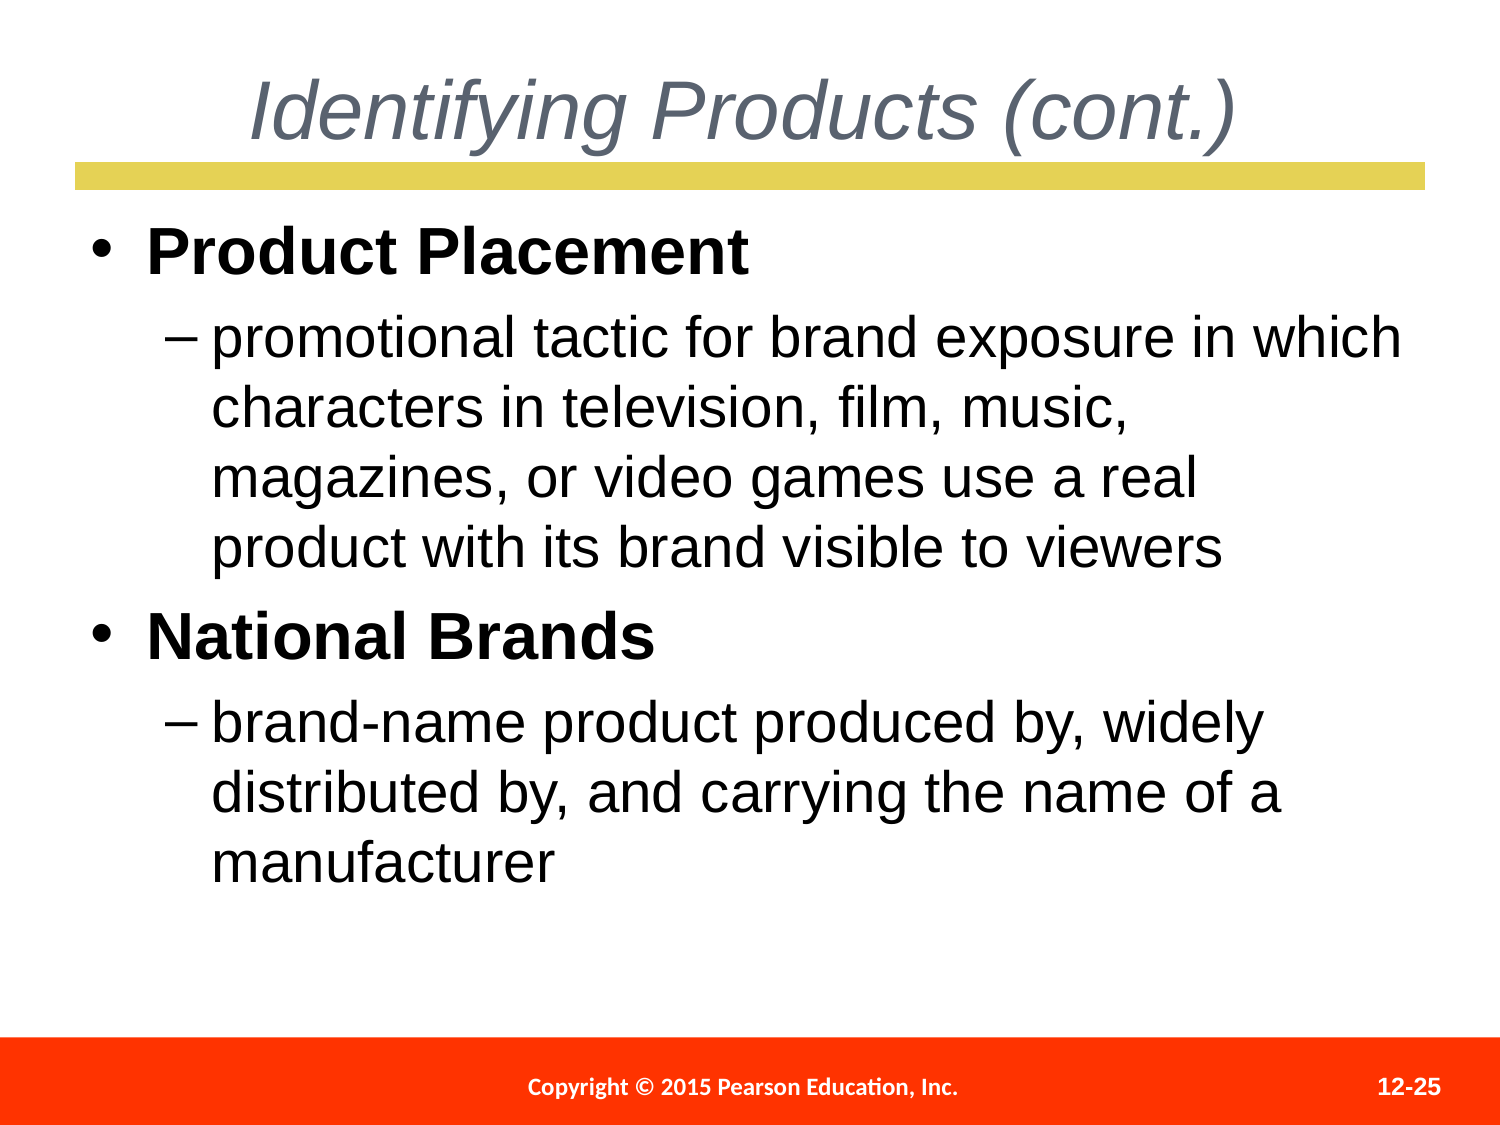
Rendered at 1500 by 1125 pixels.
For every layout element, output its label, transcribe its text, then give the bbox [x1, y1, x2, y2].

title Identifying Products (cont.) [49, 12, 1438, 201]
list Product Placement promotional tactic for brand exposure in which characters in television, film, music, magazines, or video games use a real product with its brand visible to viewers National Brands brand-name product produced by, widely distributed by, and carrying the name of a manufacturer [74, 199, 1426, 1006]
